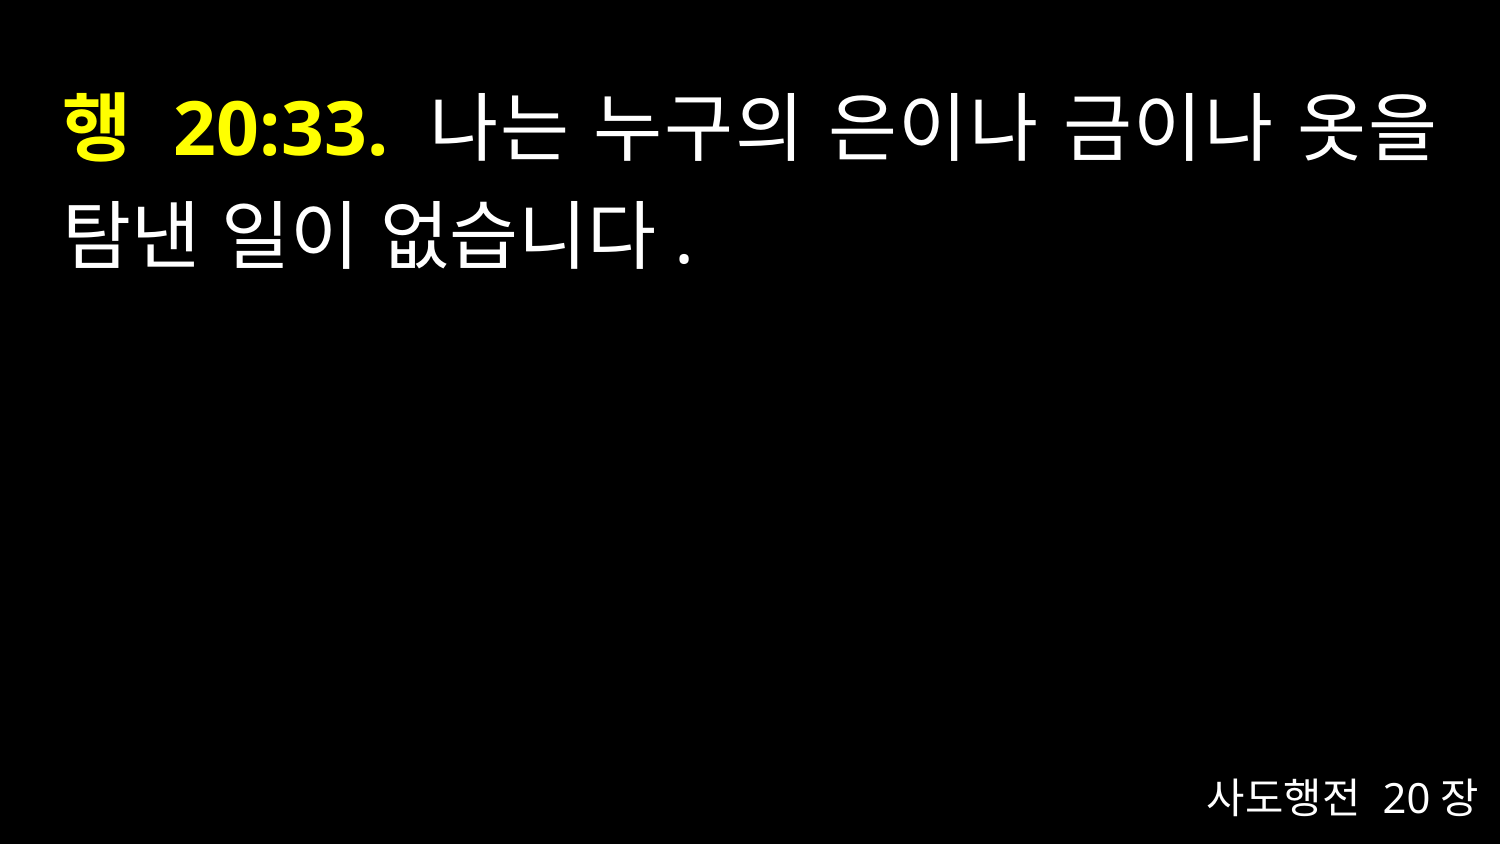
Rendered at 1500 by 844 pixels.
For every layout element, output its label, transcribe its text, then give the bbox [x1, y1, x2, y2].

subtitle 사도행전 20장 [916, 770, 1500, 844]
title 행 20:33. 나는 누구의 은이나 금이나 옷을 탐낸 일이 없습니다. [0, 0, 1500, 844]
